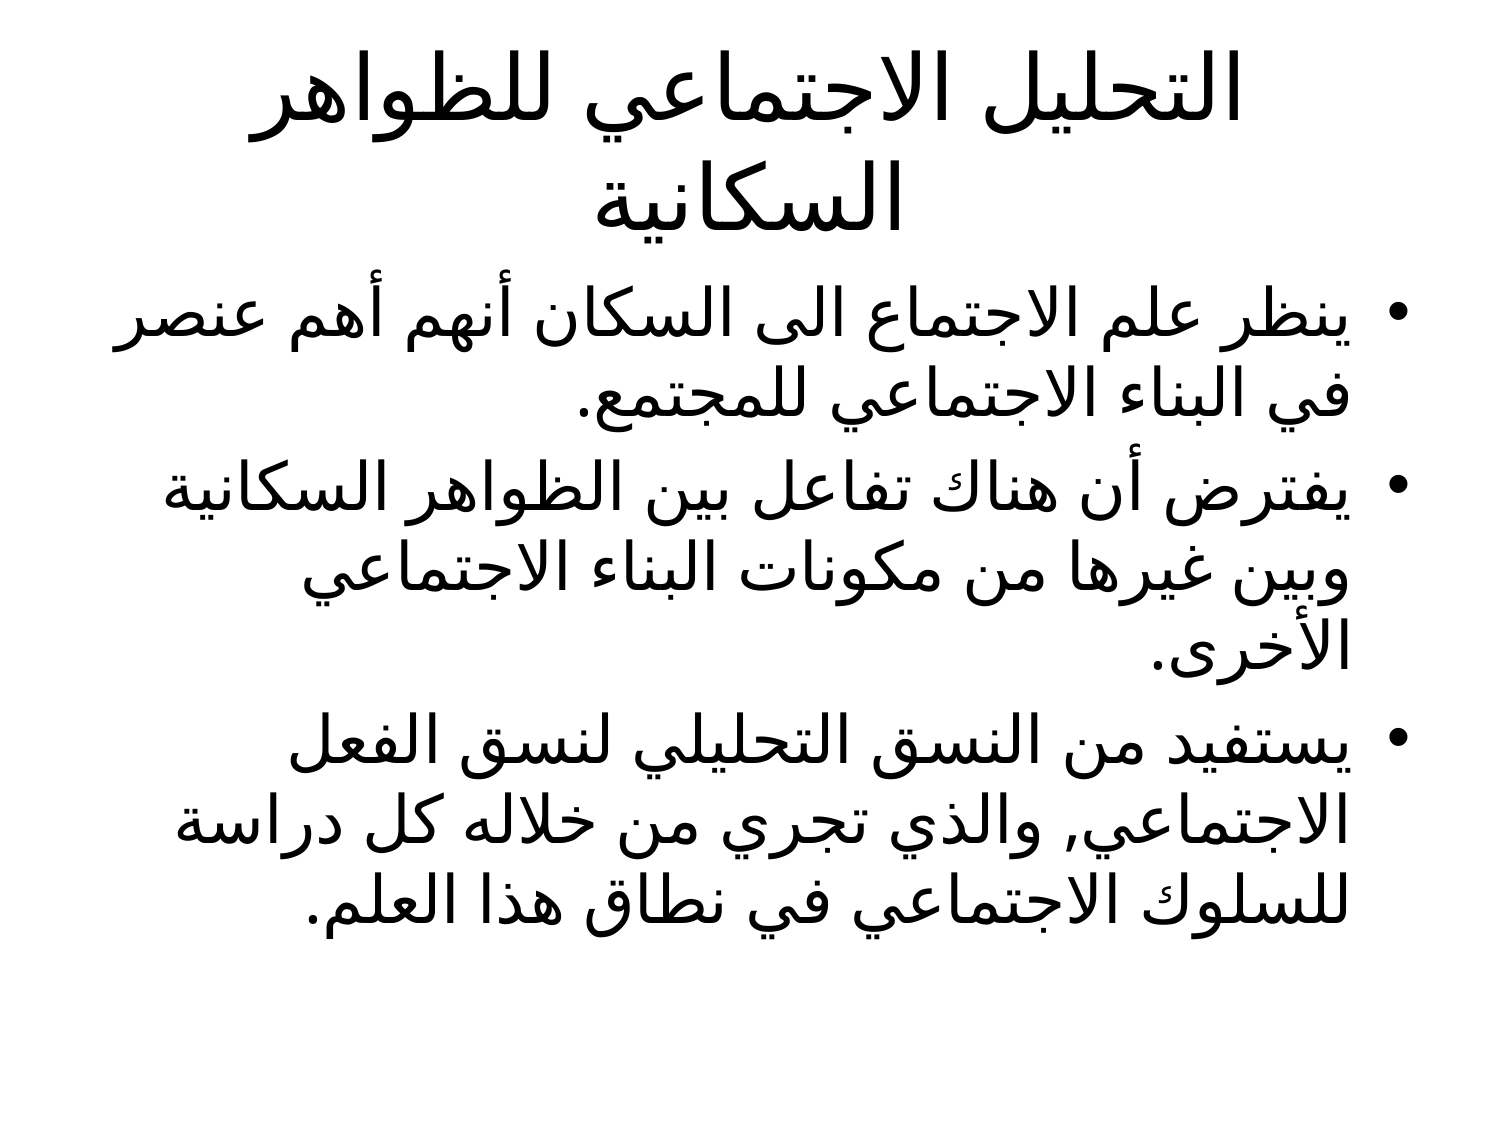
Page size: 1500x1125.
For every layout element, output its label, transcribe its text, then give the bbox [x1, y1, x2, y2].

title التحليل الاجتماعي للظواهر السكانية [75, 45, 1425, 233]
list ينظر علم الاجتماع الى السكان أنهم أهم عنصر في البناء الاجتماعي للمجتمع. يفترض أن هناك تفاعل بين الظواهر السكانية وبين غيرها من مكونات البناء الاجتماعي الأخرى. يستفيد من النسق التحليلي لنسق الفعل الاجتماعي, والذي تجري من خلاله كل دراسة للسلوك الاجتماعي في نطاق هذا العلم. [75, 262, 1425, 1005]
